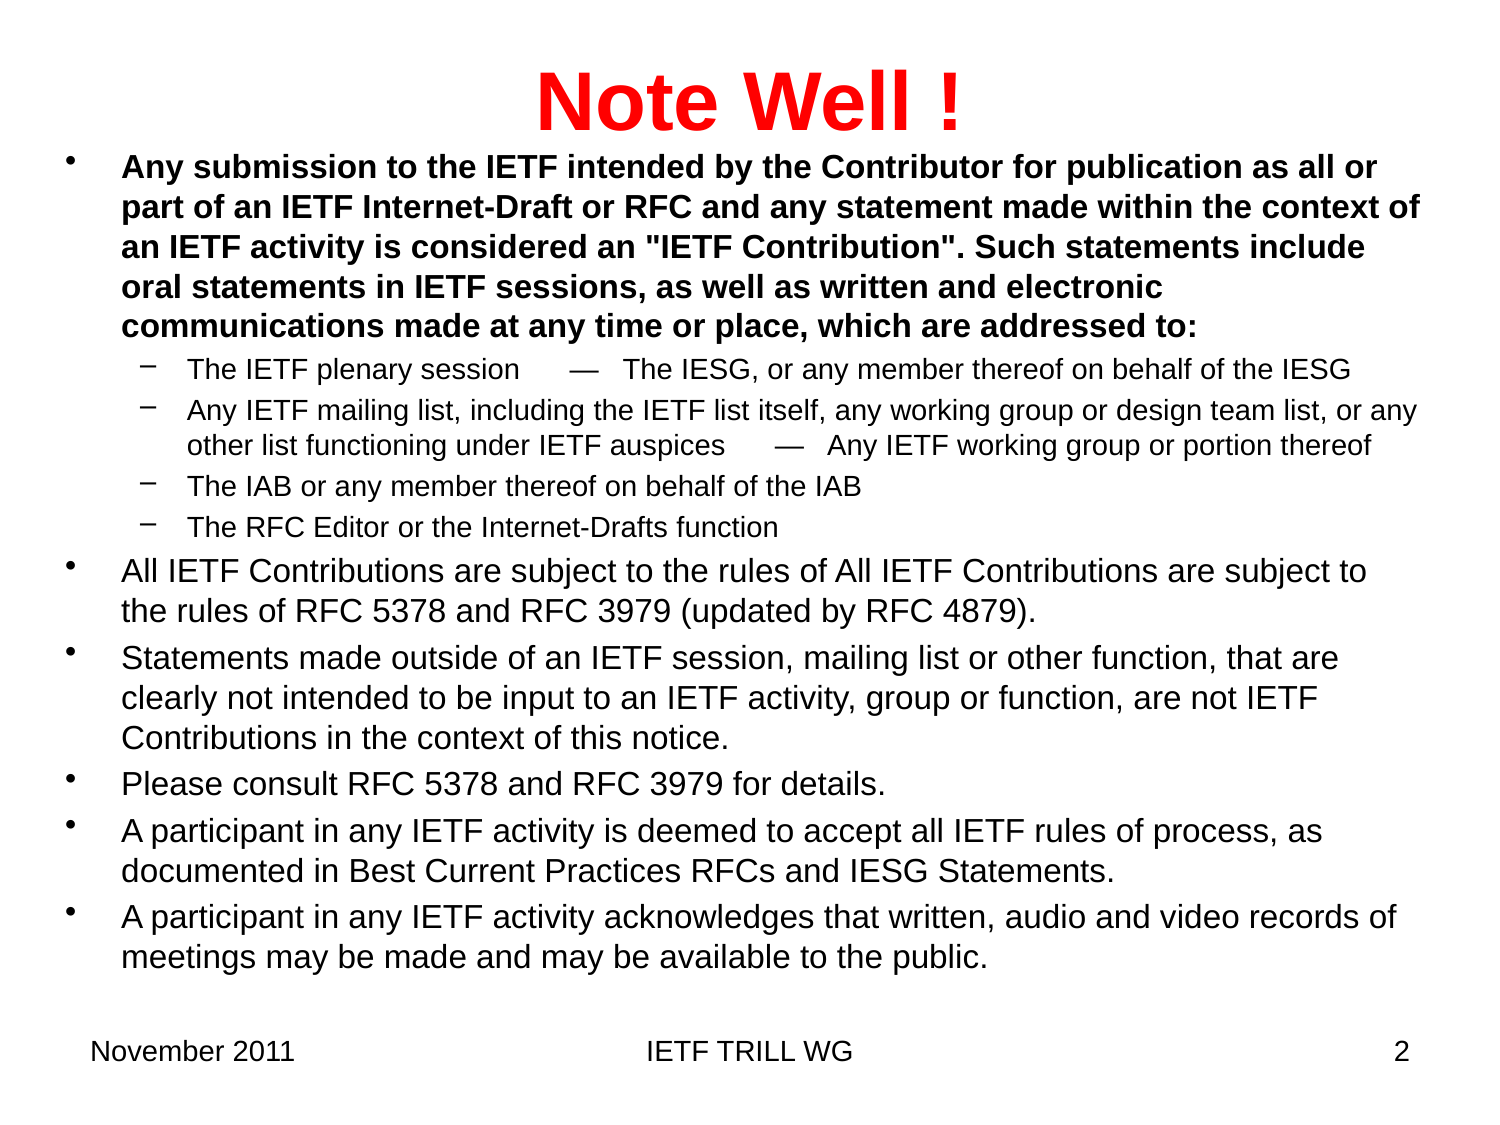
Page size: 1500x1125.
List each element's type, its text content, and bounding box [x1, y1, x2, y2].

slide_number 2 [1074, 1050, 1426, 1103]
footer IETF TRILL WG [512, 1050, 988, 1103]
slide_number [74, 1050, 426, 1103]
title Note Well ! [75, 45, 1425, 137]
list Any submission to the IETF intended by the Contributor for publication as all or part of an IETF Internet-Draft or RFC and any statement made within the context of an IETF activity is considered an "IETF Contribution". Such statements include oral statements in IETF sessions, as well as written and electronic communications made at any time or place, which are addressed to: The IETF plenary session — The IESG, or any member thereof on behalf of the IESG Any IETF mailing list, including the IETF list itself, any working group or design team list, or any other list functioning under IETF auspices — Any IETF working group or portion thereof The IAB or any member thereof on behalf of the IAB The RFC Editor or the Internet-Drafts function All IETF Contributions are subject to the rules of All IETF Contributions are subject to the rules of RFC 5378 and RFC 3979 (updated by RFC 4879). Statements made outside of an IETF session, mailing list or other function, that are clearly not intended to be input to an IETF activity, group or function, are not IETF Contributions in the context of this notice. Please consult RFC 5378 and RFC 3979 for details. A participant in any IETF activity is deemed to accept all IETF rules of process, as documented in Best Current Practices RFCs and IESG Statements. A participant in any IETF activity acknowledges that written, audio and video records of meetings may be made and may be available to the public. [50, 137, 1438, 1050]
